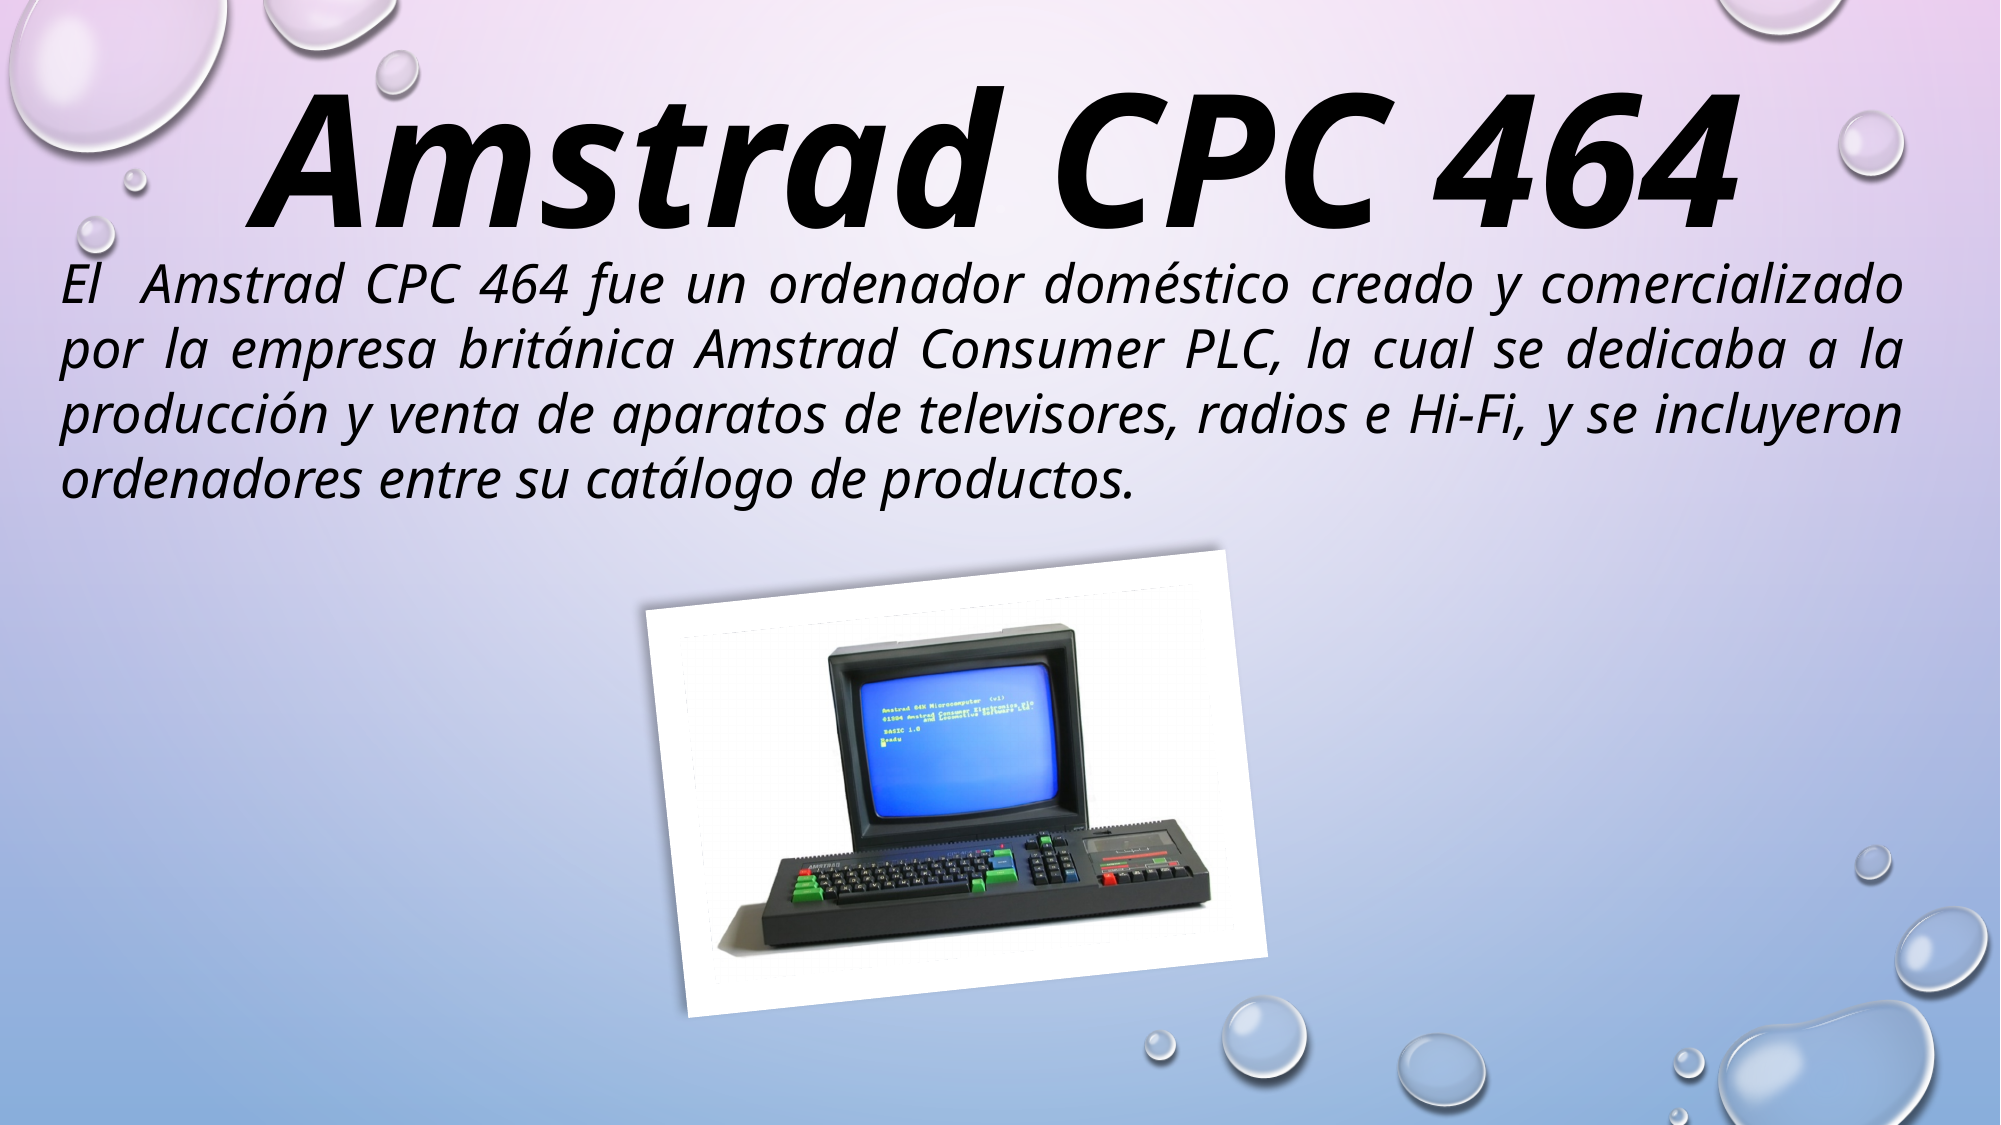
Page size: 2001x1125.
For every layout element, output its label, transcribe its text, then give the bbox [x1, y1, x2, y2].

title Amstrad CPC 464 [149, 59, 1850, 242]
picture [0, 0, 2000, 1125]
list El Amstrad CPC 464 fue un ordenador doméstico creado y comercializado por la empresa británica Amstrad Consumer PLC, la cual se dedicaba a la producción y venta de aparatos de televisores, radios e Hi-Fi, y se incluyeron ordenadores entre su catálogo de productos. [45, 242, 1923, 804]
